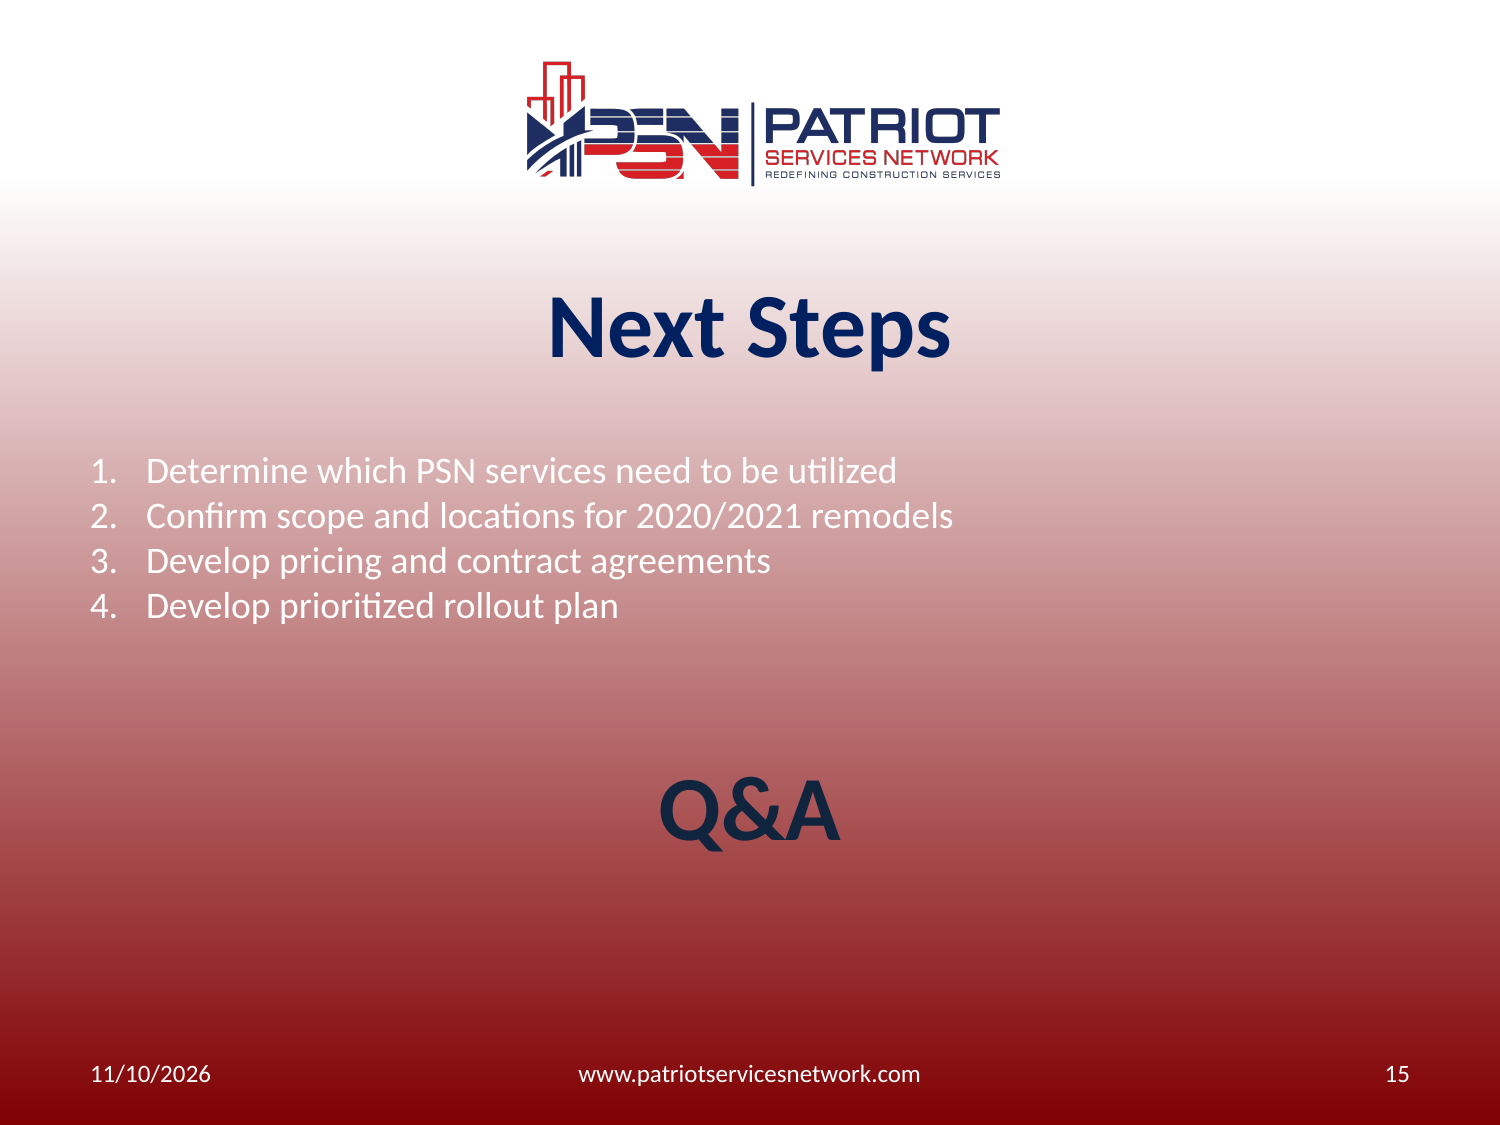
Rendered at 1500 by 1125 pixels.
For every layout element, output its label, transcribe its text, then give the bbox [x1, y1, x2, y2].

text_box Determine which PSN services need to be utilized Confirm scope and locations for 2020/2021 remodels Develop pricing and contract agreements Develop prioritized rollout plan [74, 438, 1290, 634]
title Next Steps [75, 227, 1425, 415]
slide_number 15 [1074, 1042, 1425, 1103]
text_box Q&A [74, 709, 1425, 898]
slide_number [75, 1042, 425, 1103]
picture [438, 0, 1062, 227]
footer www.patriotservicesnetwork.com [512, 1042, 988, 1103]
